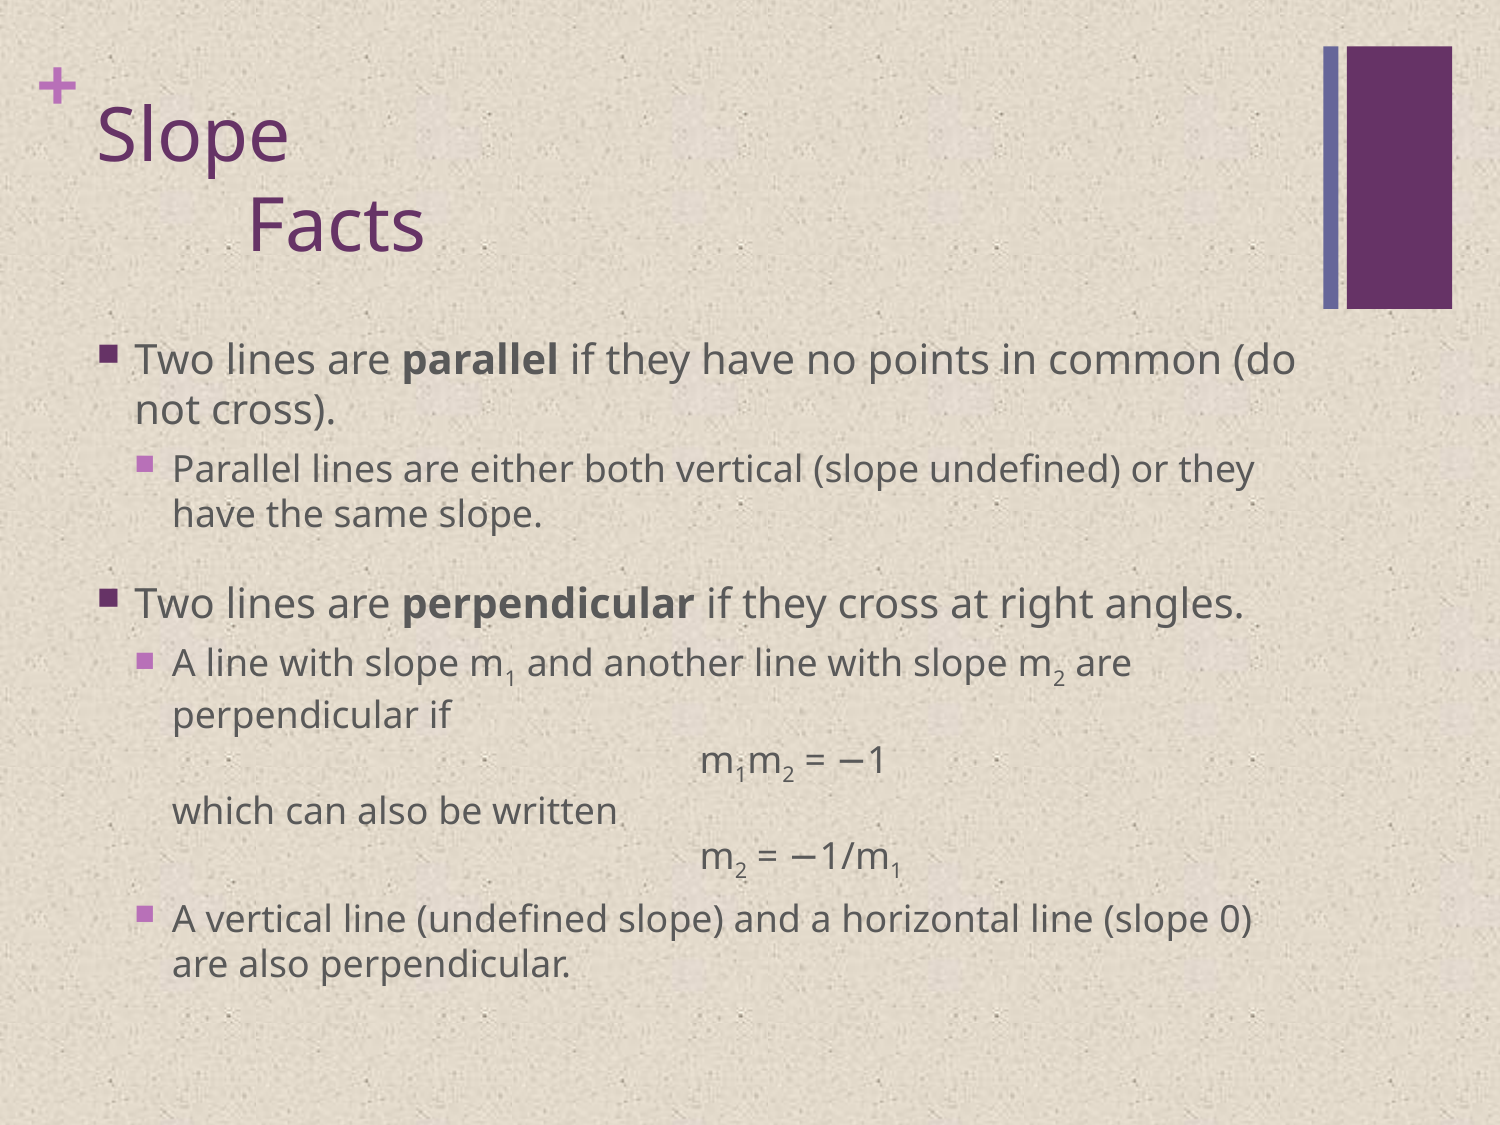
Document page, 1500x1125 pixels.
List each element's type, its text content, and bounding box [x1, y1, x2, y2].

title Slope Facts [81, 79, 1322, 263]
list Two lines are parallel if they have no points in common (do not cross). Parallel lines are either both vertical (slope undefined) or they have the same slope. Two lines are perpendicular if they cross at right angles. A line with slope m1 and another line with slope m2 are perpendicular if m1m2 = −1 which can also be written m2 = −1/m1 A vertical line (undefined slope) and a horizontal line (slope 0) are also perpendicular. [81, 324, 1322, 1005]
picture [0, 0, 1500, 1125]
